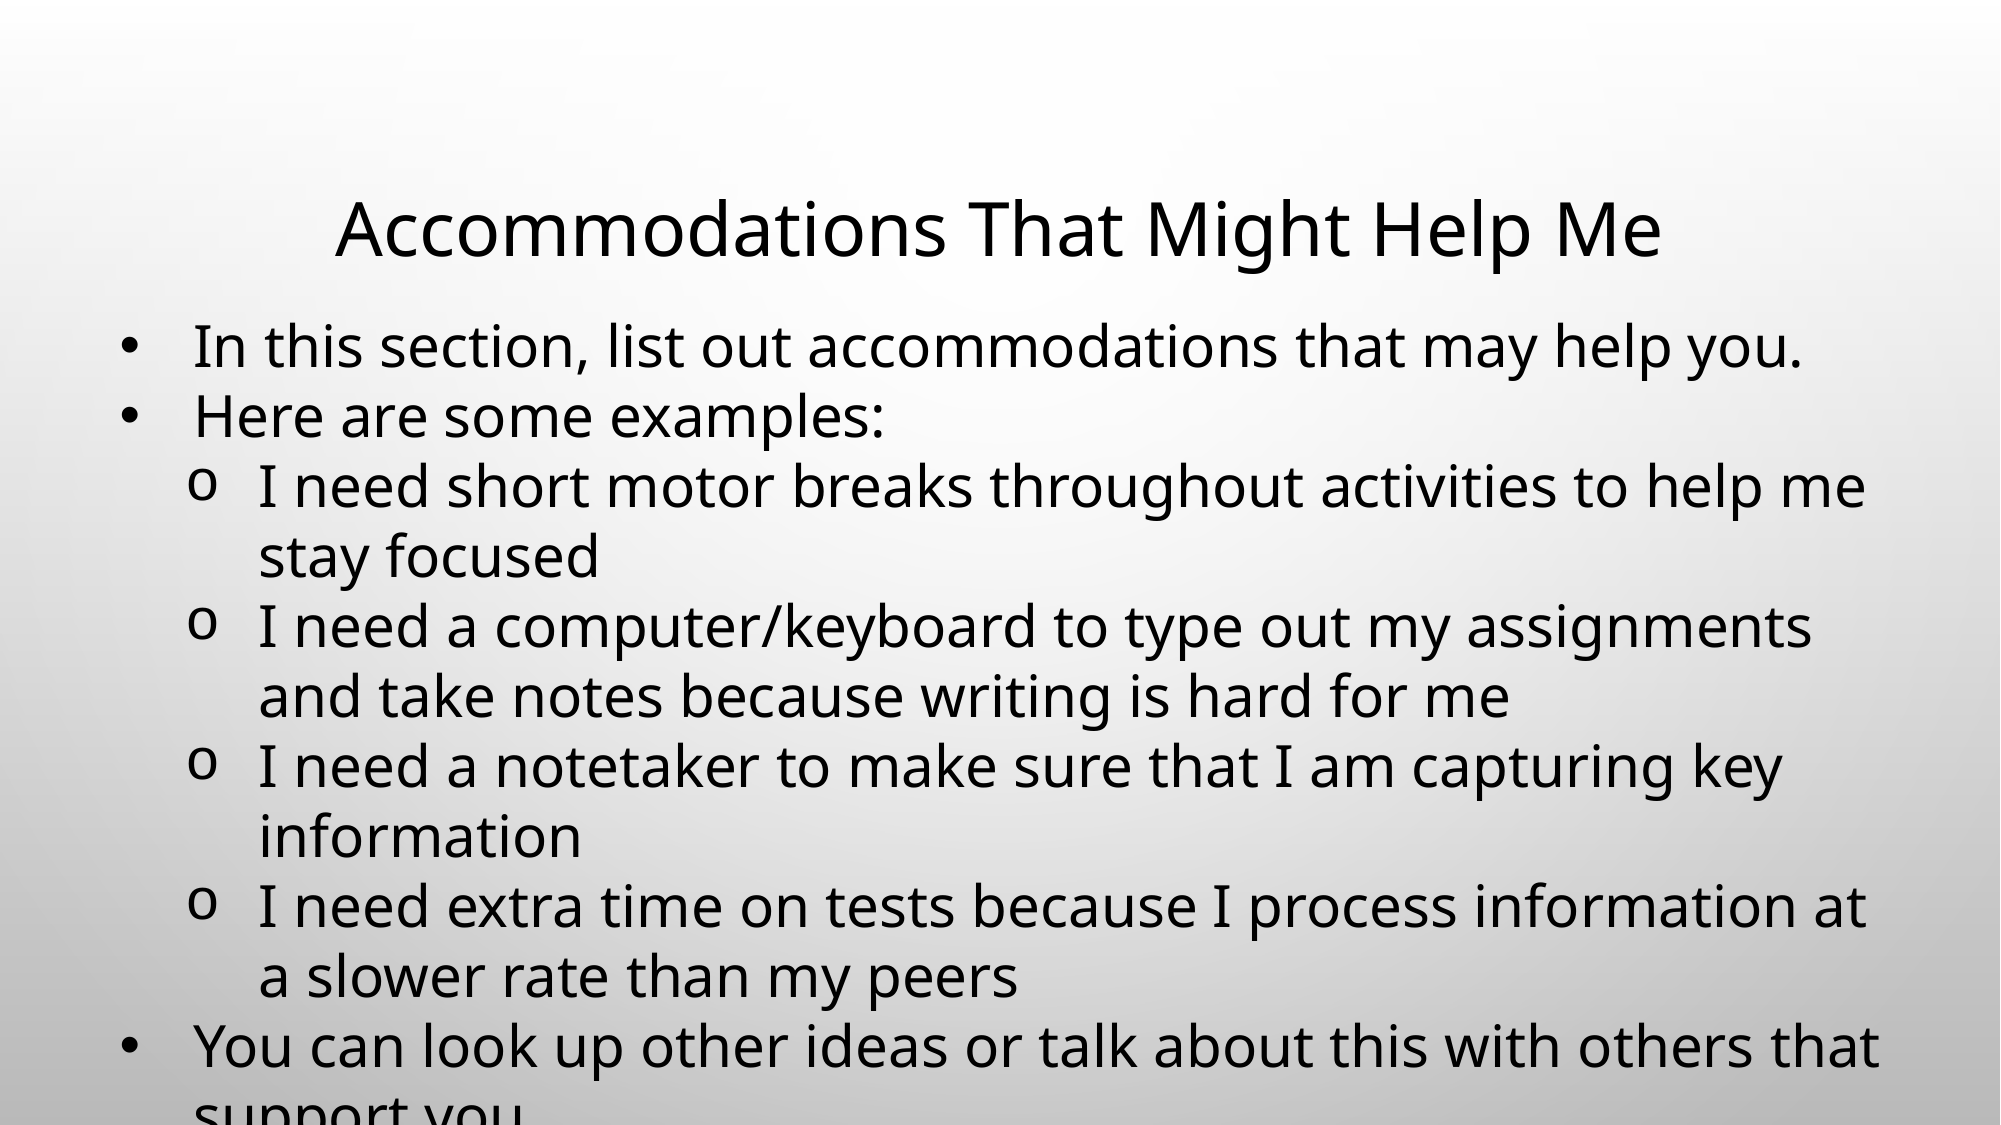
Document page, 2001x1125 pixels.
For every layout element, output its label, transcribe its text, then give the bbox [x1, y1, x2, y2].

picture [0, 0, 2000, 1125]
title Accommodations That Might Help Me [149, 101, 1851, 302]
list In this section, list out accommodations that may help you. Here are some examples: I need short motor breaks throughout activities to help me stay focused I need a computer/keyboard to type out my assignments and take notes because writing is hard for me I need a notetaker to make sure that I am capturing key information I need extra time on tests because I process information at a slower rate than my peers You can look up other ideas or talk about this with others that support you [102, 302, 1926, 1083]
